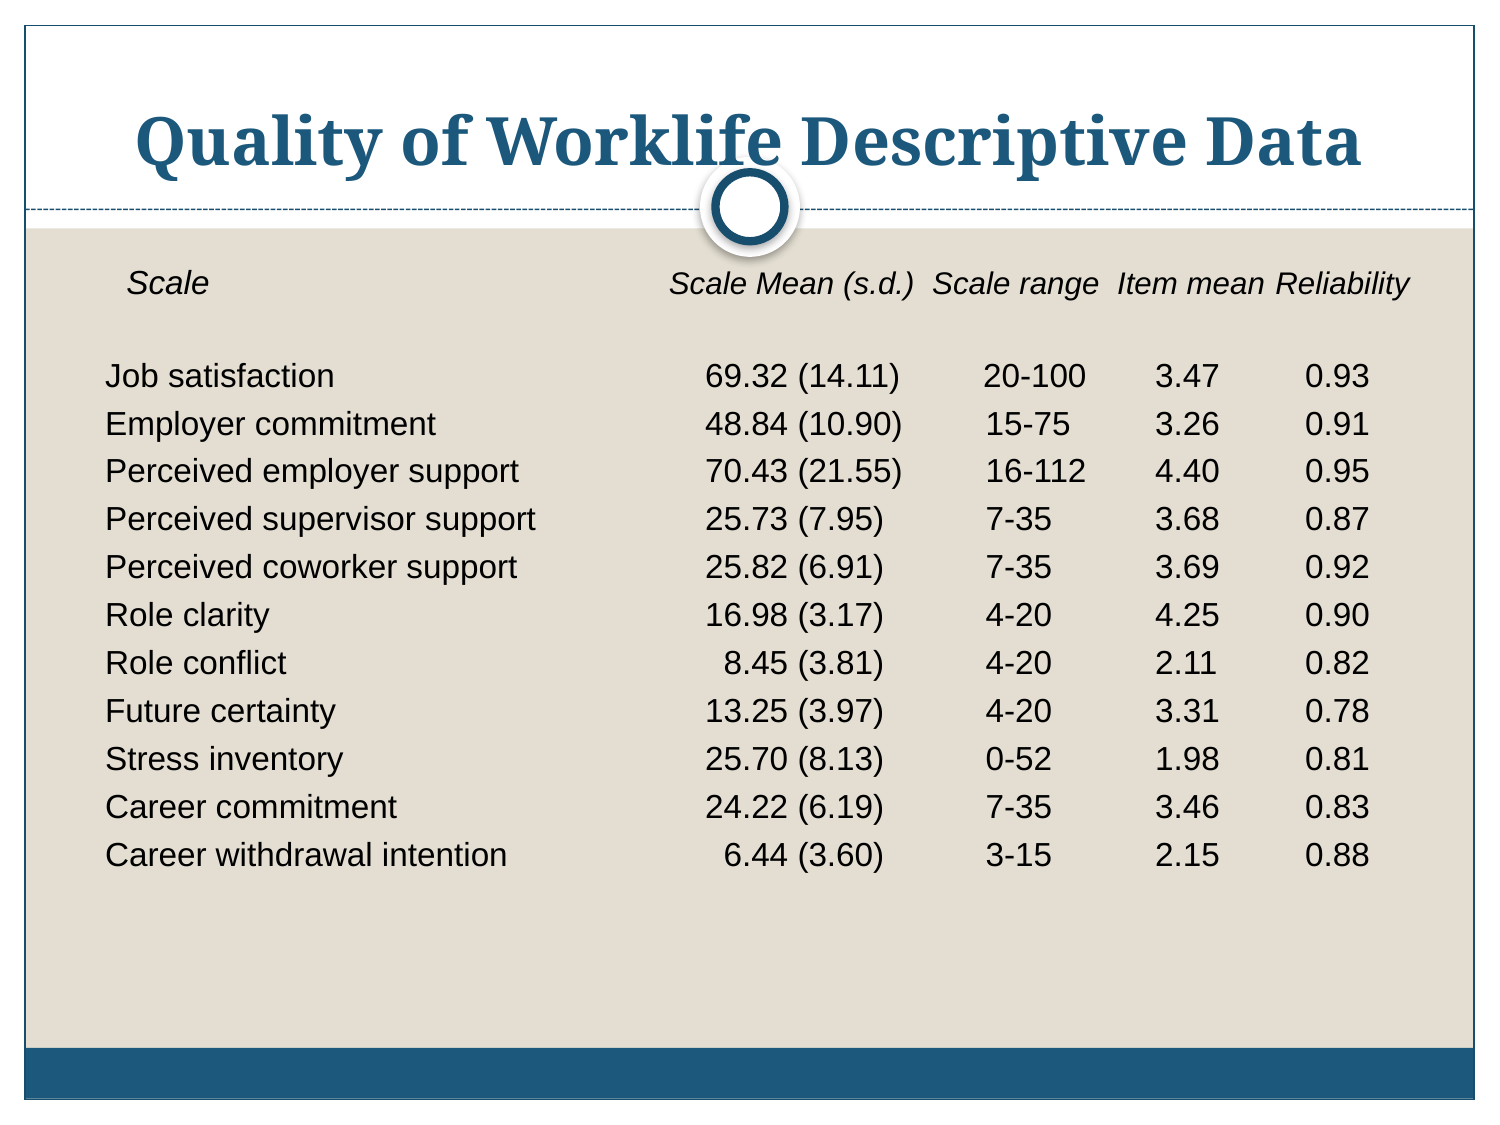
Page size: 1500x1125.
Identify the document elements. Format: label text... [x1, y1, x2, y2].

title Quality of Worklife Descriptive Data [49, 37, 1450, 187]
text_box Scale Scale Mean (s.d.) Scale range Item mean Reliability Job satisfaction 69.32 (14.11) 20-100 3.47 0.93 Employer commitment 48.84 (10.90) 15-75 3.26 0.91 Perceived employer support 70.43 (21.55) 16-112 4.40 0.95 Perceived supervisor support 25.73 (7.95) 7-35 3.68 0.87 Perceived coworker support 25.82 (6.91) 7-35 3.69 0.92 Role clarity 16.98 (3.17) 4-20 4.25 0.90 Role conflict 8.45 (3.81) 4-20 2.11 0.82 Future certainty 13.25 (3.97) 4-20 3.31 0.78 Stress inventory 25.70 (8.13) 0-52 1.98 0.81 Career commitment 24.22 (6.19) 7-35 3.46 0.83 Career withdrawal intention 6.44 (3.60) 3-15 2.15 0.88 [37, 245, 1438, 920]
